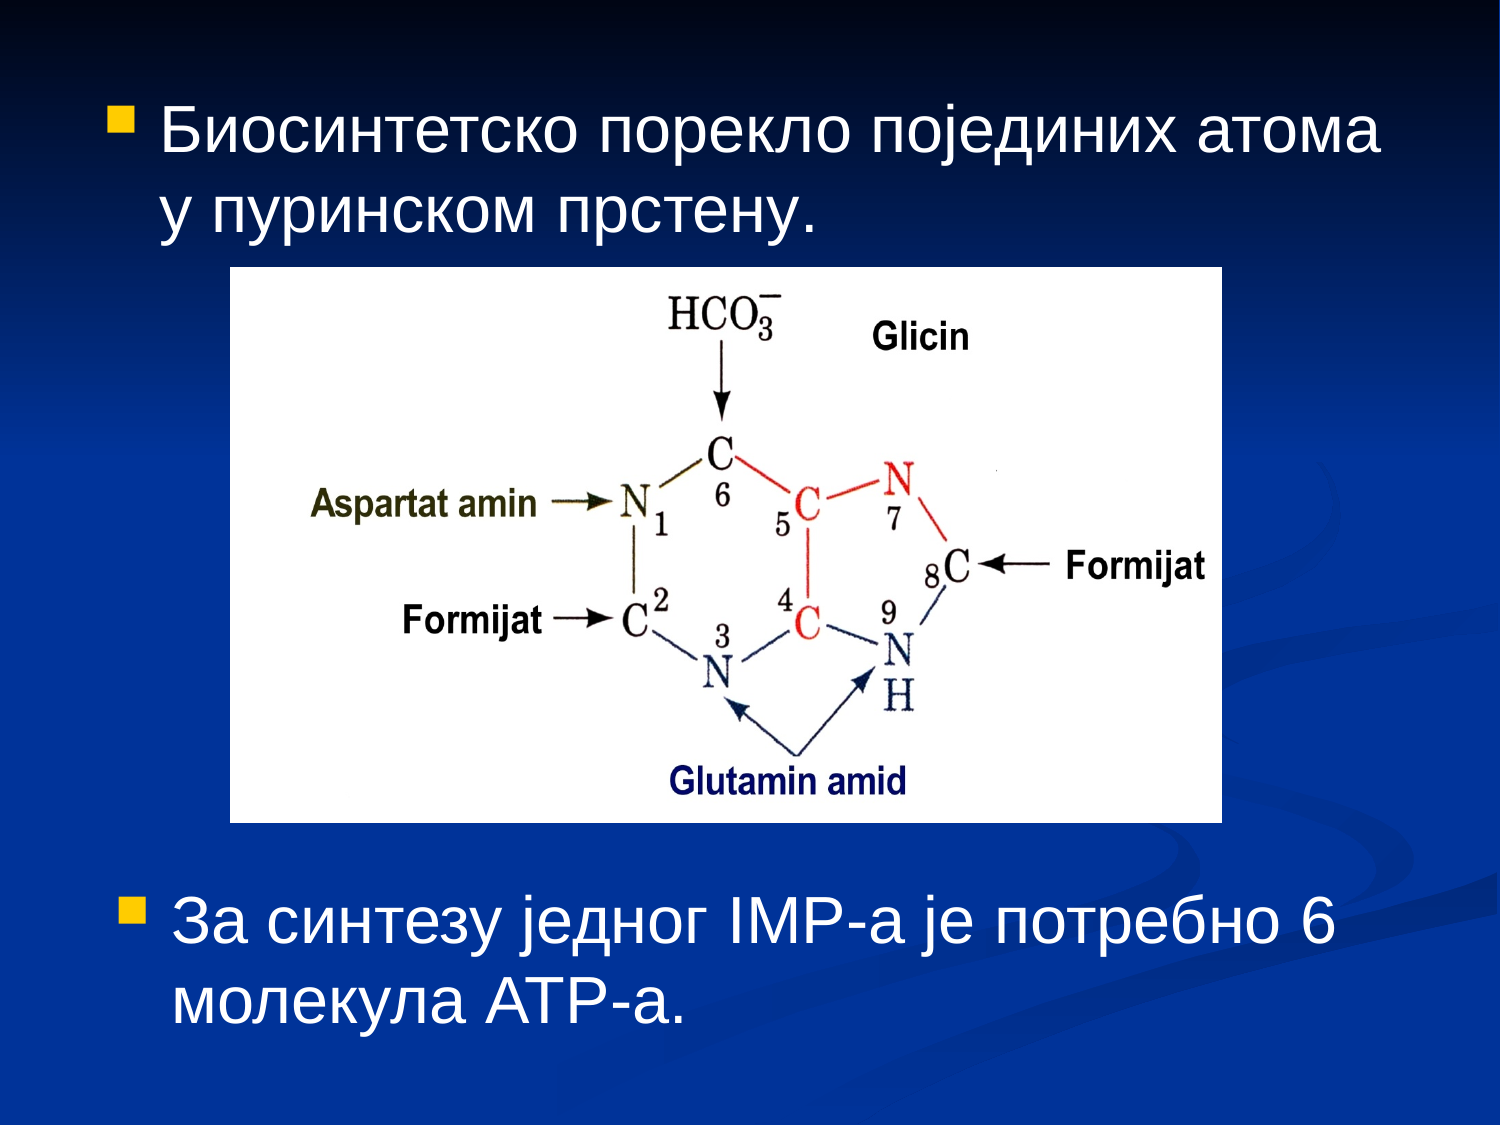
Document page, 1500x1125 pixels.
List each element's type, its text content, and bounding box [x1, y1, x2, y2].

picture [229, 266, 1222, 823]
list Биосинтетско порекло појединих атома у пуринском прстену. [88, 77, 1439, 261]
text_box За синтезу једног IMP-а је потребно 6 молекула ATP-а. [100, 869, 1451, 1052]
